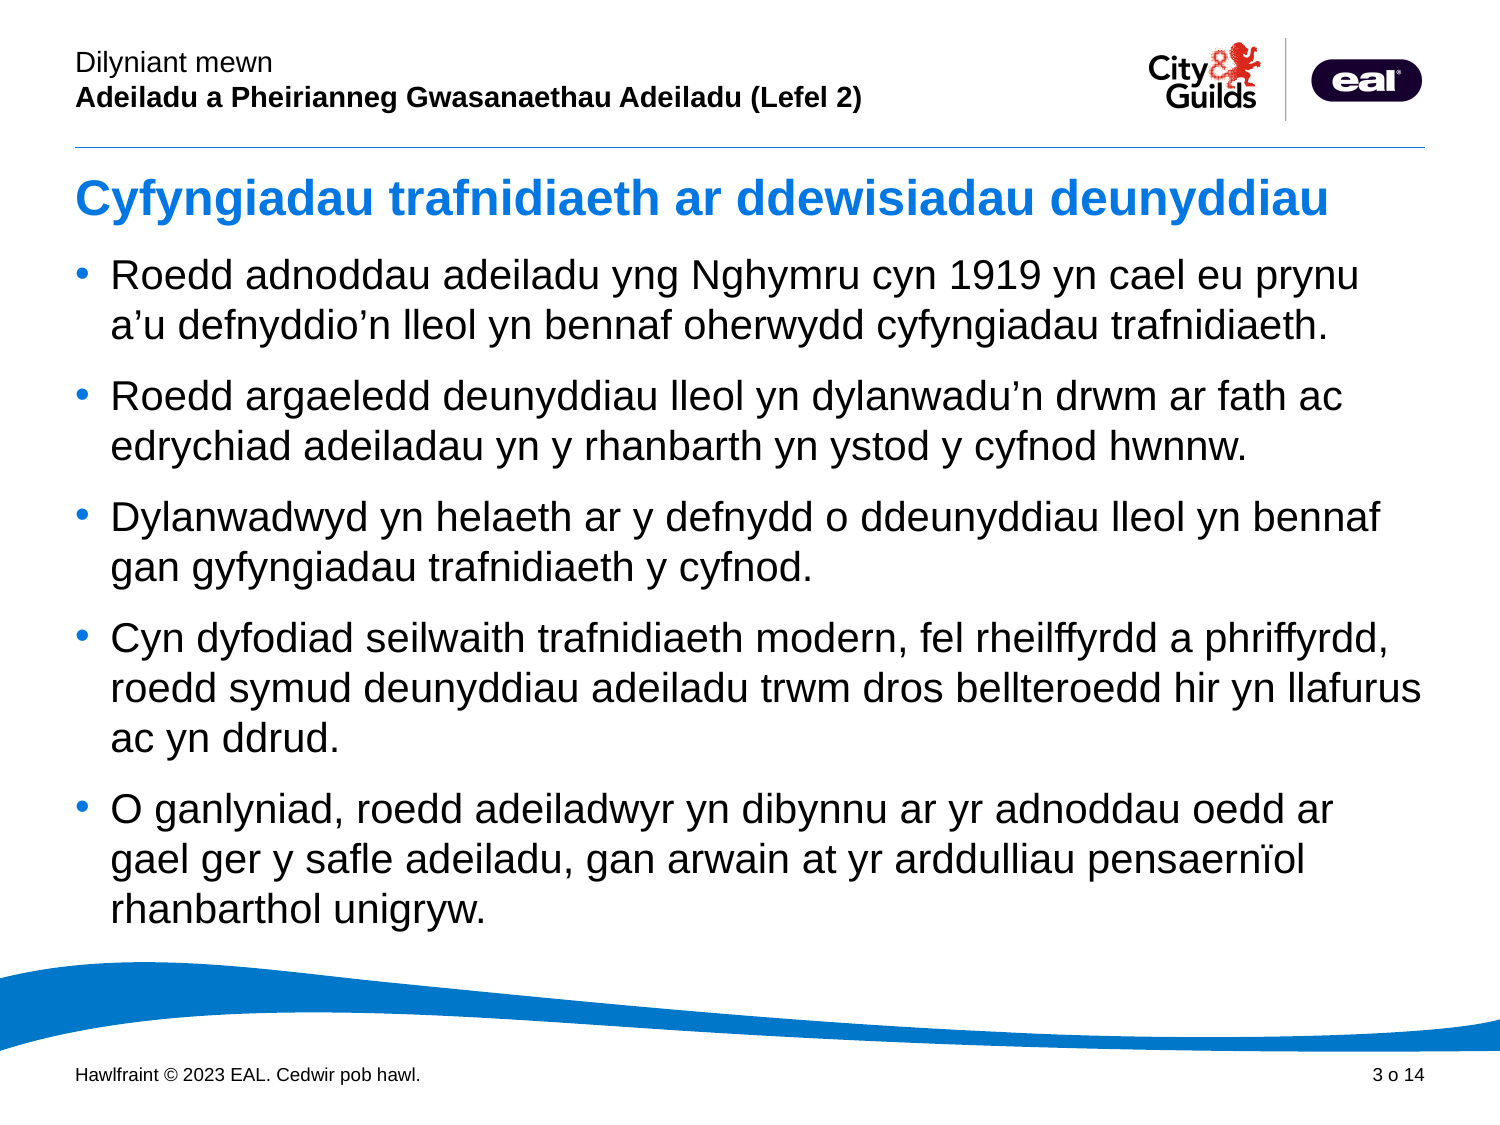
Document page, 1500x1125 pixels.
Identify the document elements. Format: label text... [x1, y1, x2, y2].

title Cyfyngiadau trafnidiaeth ar ddewisiadau deunyddiau [74, 165, 1426, 229]
list Roedd adnoddau adeiladu yng Nghymru cyn 1919 yn cael eu prynu a’u defnyddio’n lleol yn bennaf oherwydd cyfyngiadau trafnidiaeth. Roedd argaeledd deunyddiau lleol yn dylanwadu’n drwm ar fath ac edrychiad adeiladau yn y rhanbarth yn ystod y cyfnod hwnnw. Dylanwadwyd yn helaeth ar y defnydd o ddeunyddiau lleol yn bennaf gan gyfyngiadau trafnidiaeth y cyfnod. Cyn dyfodiad seilwaith trafnidiaeth modern, fel rheilffyrdd a phriffyrdd, roedd symud deunyddiau adeiladu trwm dros bellteroedd hir yn llafurus ac yn ddrud. O ganlyniad, roedd adeiladwyr yn dibynnu ar yr adnoddau oedd ar gael ger y safle adeiladu, gan arwain at yr arddulliau pensaernïol rhanbarthol unigryw. [74, 247, 1426, 946]
picture [1149, 38, 1422, 121]
